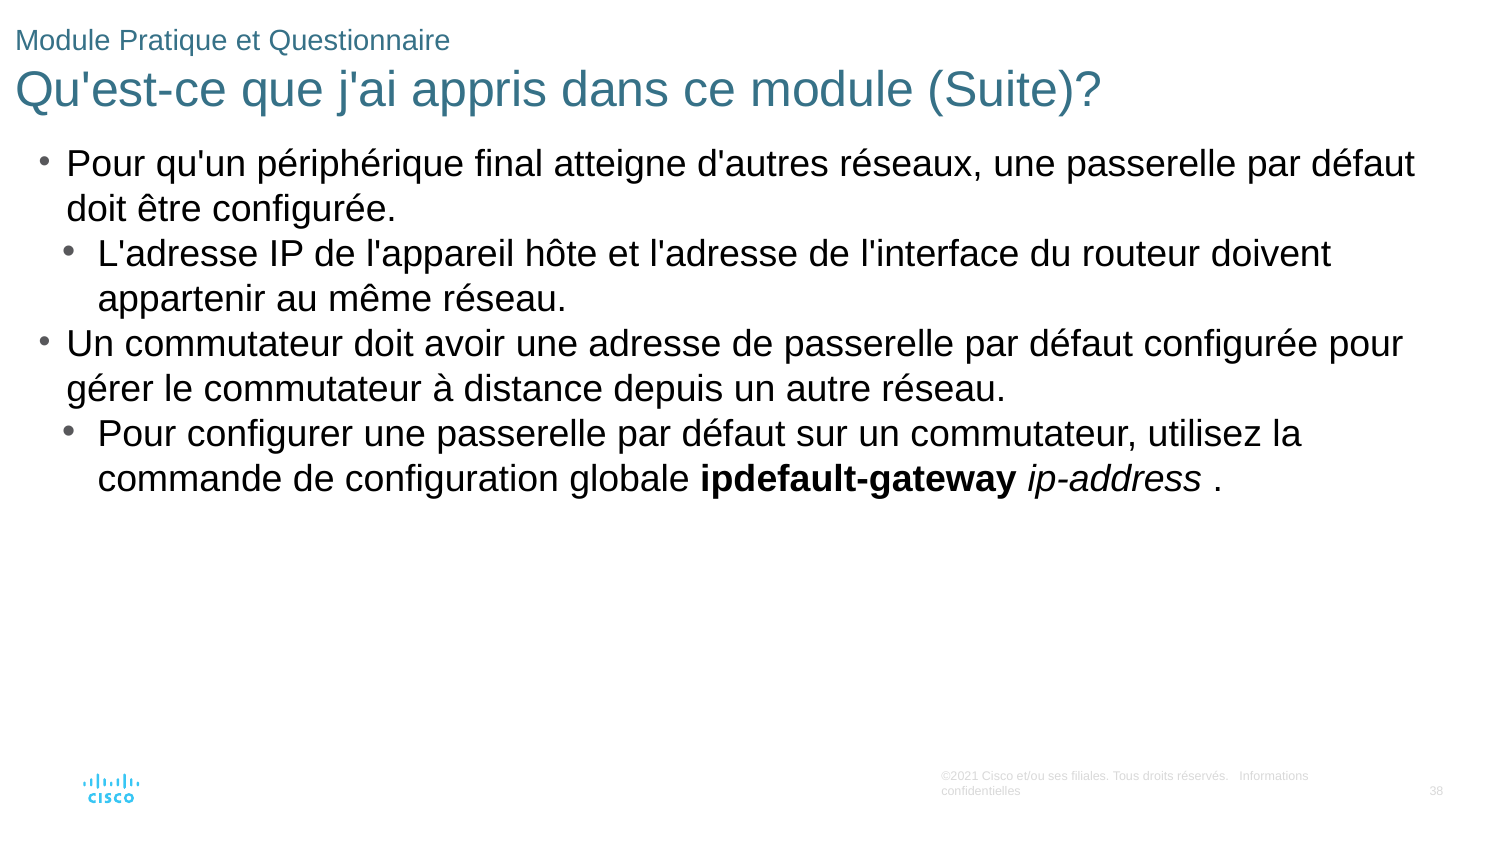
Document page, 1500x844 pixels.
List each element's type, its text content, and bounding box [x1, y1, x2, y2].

title Module Pratique et Questionnaire Qu'est-ce que j'ai appris dans ce module (Suite)? [0, 6, 1500, 131]
list Pour qu'un périphérique final atteigne d'autres réseaux, une passerelle par défaut doit être configurée. L'adresse IP de l'appareil hôte et l'adresse de l'interface du routeur doivent appartenir au même réseau. Un commutateur doit avoir une adresse de passerelle par défaut configurée pour gérer le commutateur à distance depuis un autre réseau. Pour configurer une passerelle par défaut sur un commutateur, utilisez la commande de configuration globale ipdefault-gateway ip-address . [23, 131, 1476, 813]
